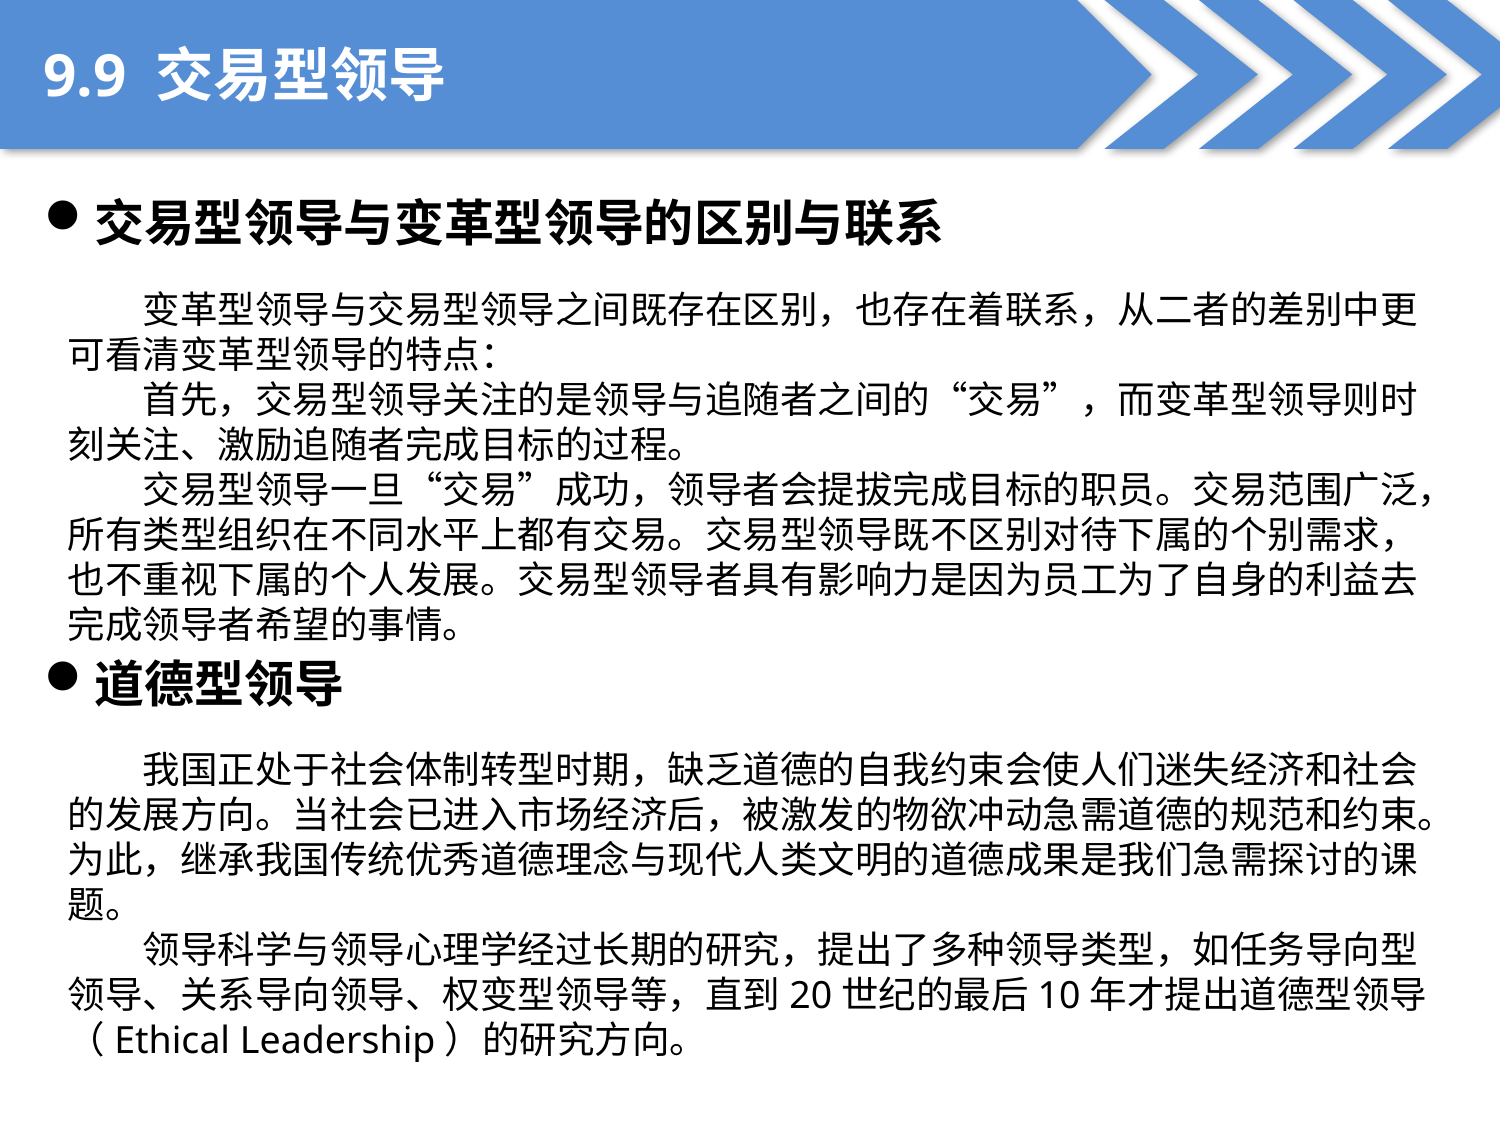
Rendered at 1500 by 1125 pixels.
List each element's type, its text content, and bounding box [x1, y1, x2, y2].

text_box 9.9 交易型领导 [28, 30, 462, 116]
text_box 我国正处于社会体制转型时期，缺乏道德的自我约束会使人们迷失经济和社会的发展方向。当社会已进入市场经济后，被激发的物欲冲动急需道德的规范和约束。为此，继承我国传统优秀道德理念与现代人类文明的道德成果是我们急需探讨的课题。 领导科学与领导心理学经过长期的研究，提出了多种领导类型，如任务导向型领导、关系导向领导、权变型领导等，直到20世纪的最后10年才提出道德型领导（Ethical Leadership）的研究方向。 [53, 738, 1447, 1069]
text_box 变革型领导与交易型领导之间既存在区别，也存在着联系，从二者的差别中更可看清变革型领导的特点： 首先，交易型领导关注的是领导与追随者之间的“交易”，而变革型领导则时刻关注、激励追随者完成目标的过程。 交易型领导一旦“交易”成功，领导者会提拔完成目标的职员。交易范围广泛，所有类型组织在不同水平上都有交易。交易型领导既不区别对待下属的个别需求，也不重视下属的个人发展。交易型领导者具有影响力是因为员工为了自身的利益去完成领导者希望的事情。 [53, 278, 1447, 653]
text_box 交易型领导与变革型领导的区别与联系 [29, 184, 1152, 260]
text_box 道德型领导 [29, 645, 585, 720]
